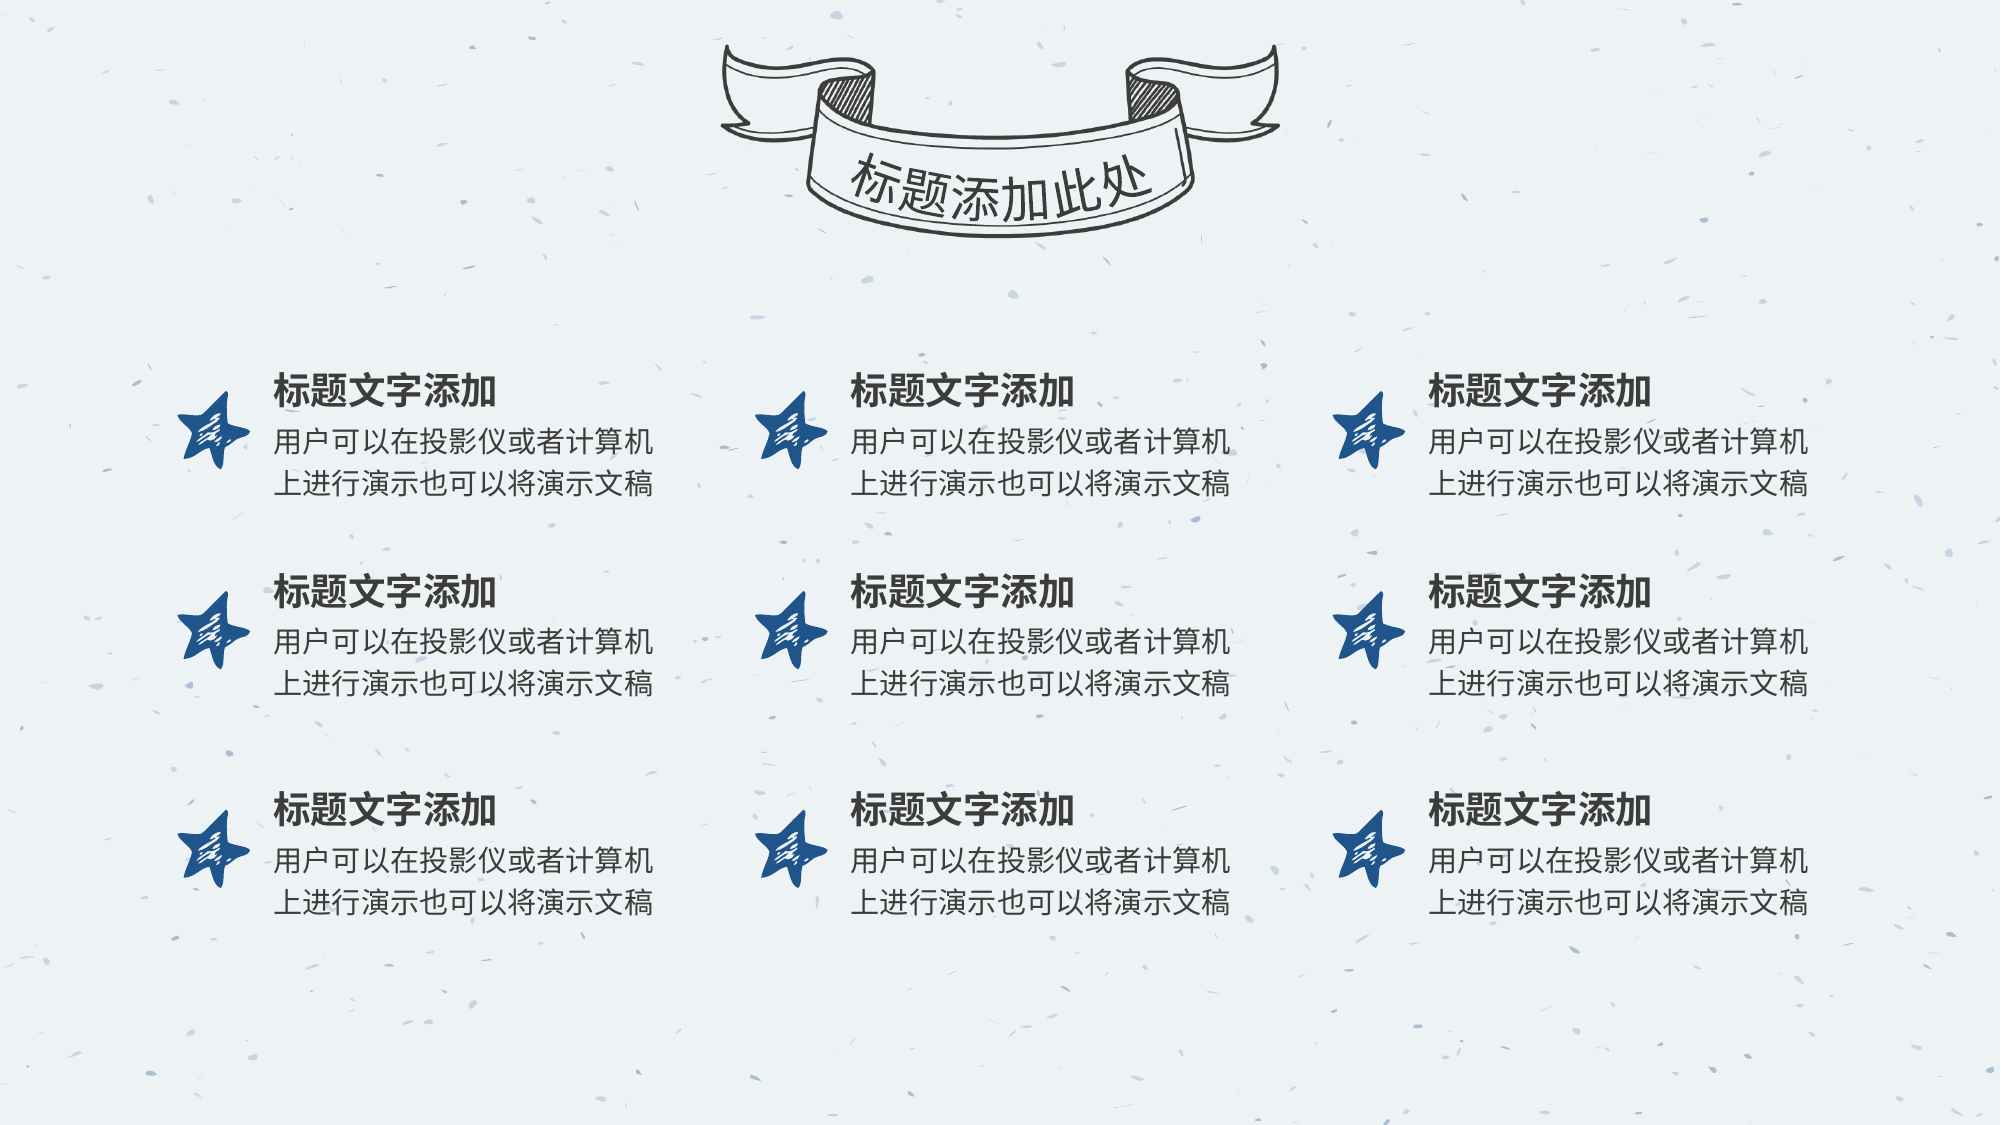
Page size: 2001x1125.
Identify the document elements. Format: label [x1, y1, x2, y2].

text_box [754, 769, 1249, 928]
text_box [1332, 351, 1826, 509]
text_box [754, 551, 1249, 709]
picture [720, 44, 1280, 239]
text_box [754, 351, 1249, 509]
text_box [177, 351, 671, 509]
text_box [1332, 551, 1826, 709]
text_box [177, 769, 671, 928]
text_box [1332, 769, 1826, 928]
text_box [177, 551, 671, 709]
